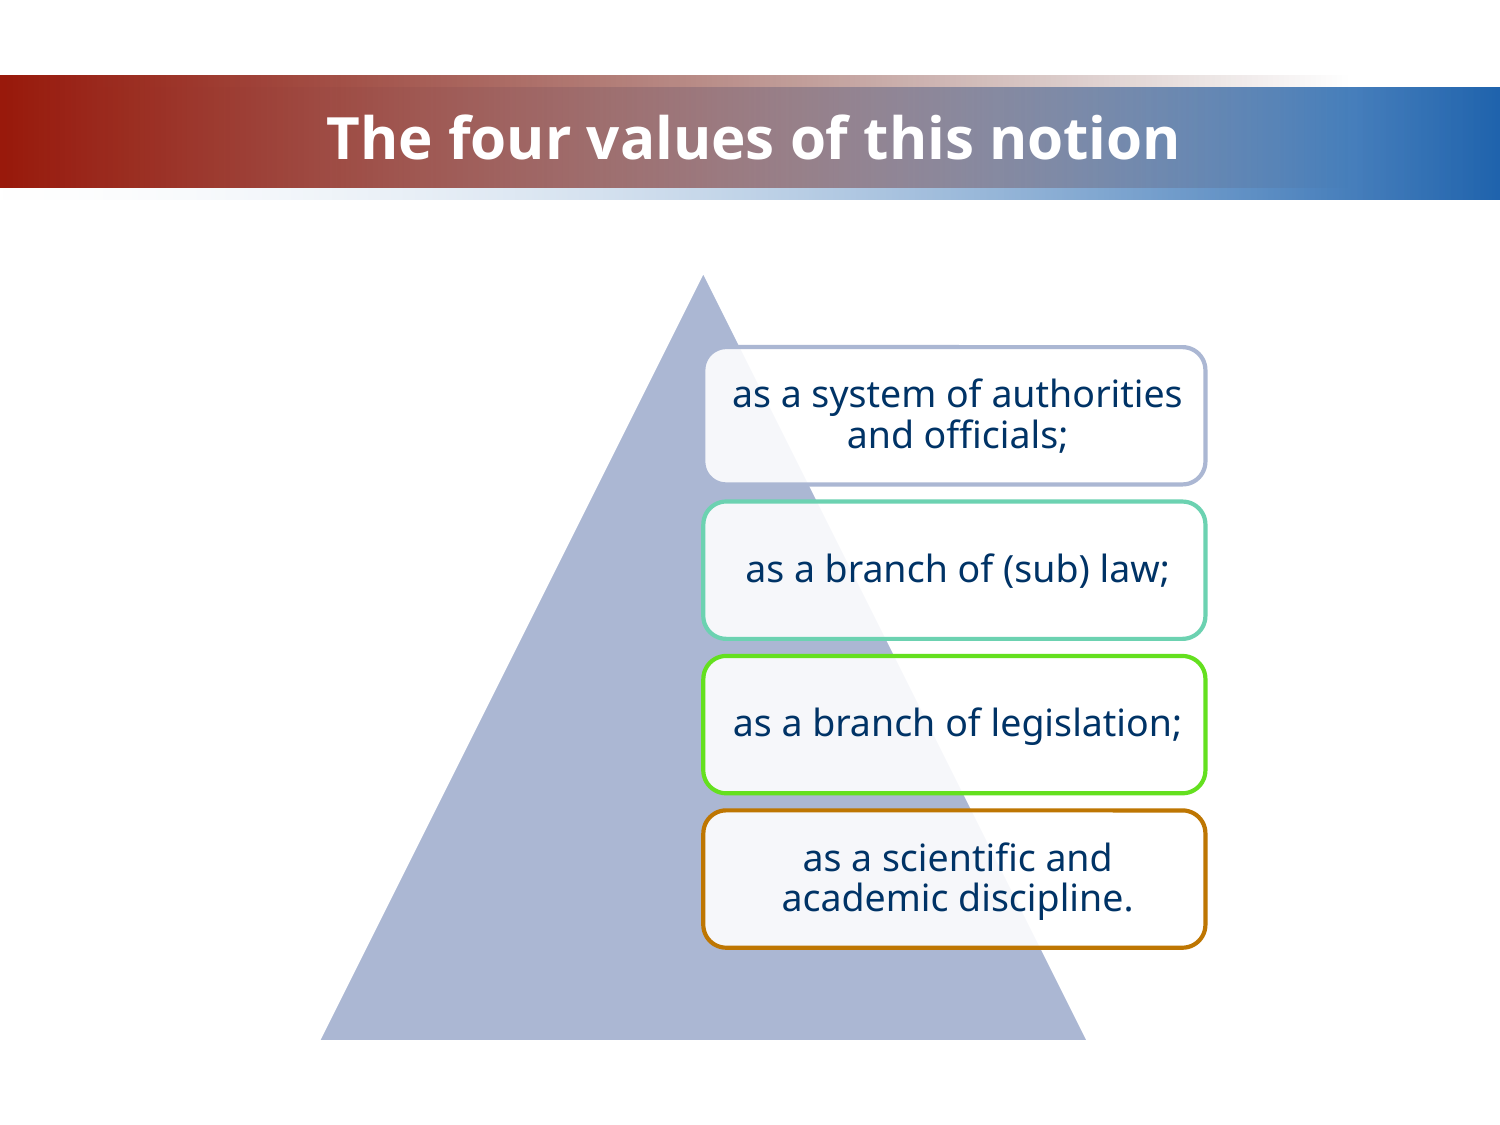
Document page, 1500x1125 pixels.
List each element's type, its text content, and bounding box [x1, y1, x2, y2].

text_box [137, 269, 1386, 1043]
title The four values of this notion [147, 125, 1361, 218]
